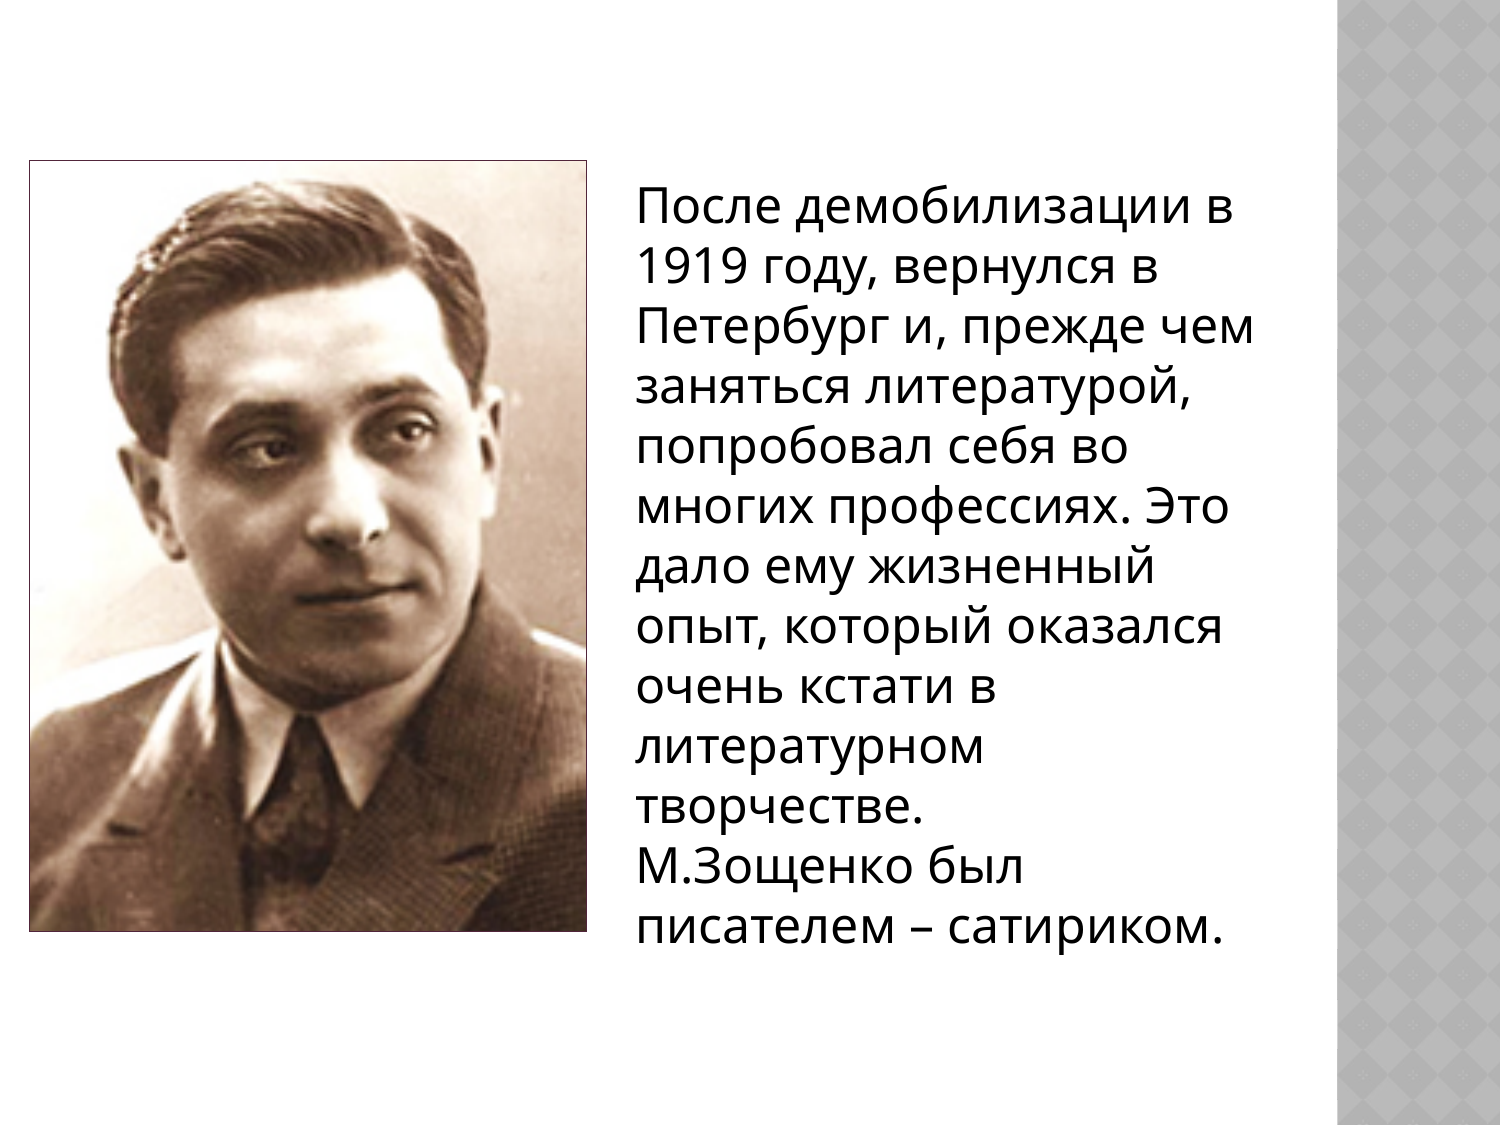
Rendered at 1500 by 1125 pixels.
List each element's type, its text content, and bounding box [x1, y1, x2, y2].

text_box После демобилизации в 1919 году, вернулся в Петербург и, прежде чем заняться литературой, попробовал себя во многих профессиях. Это дало ему жизненный опыт, который оказался очень кстати в литературном творчестве. М.Зощенко был писателем – сатириком. [620, 165, 1296, 961]
picture [29, 160, 588, 932]
